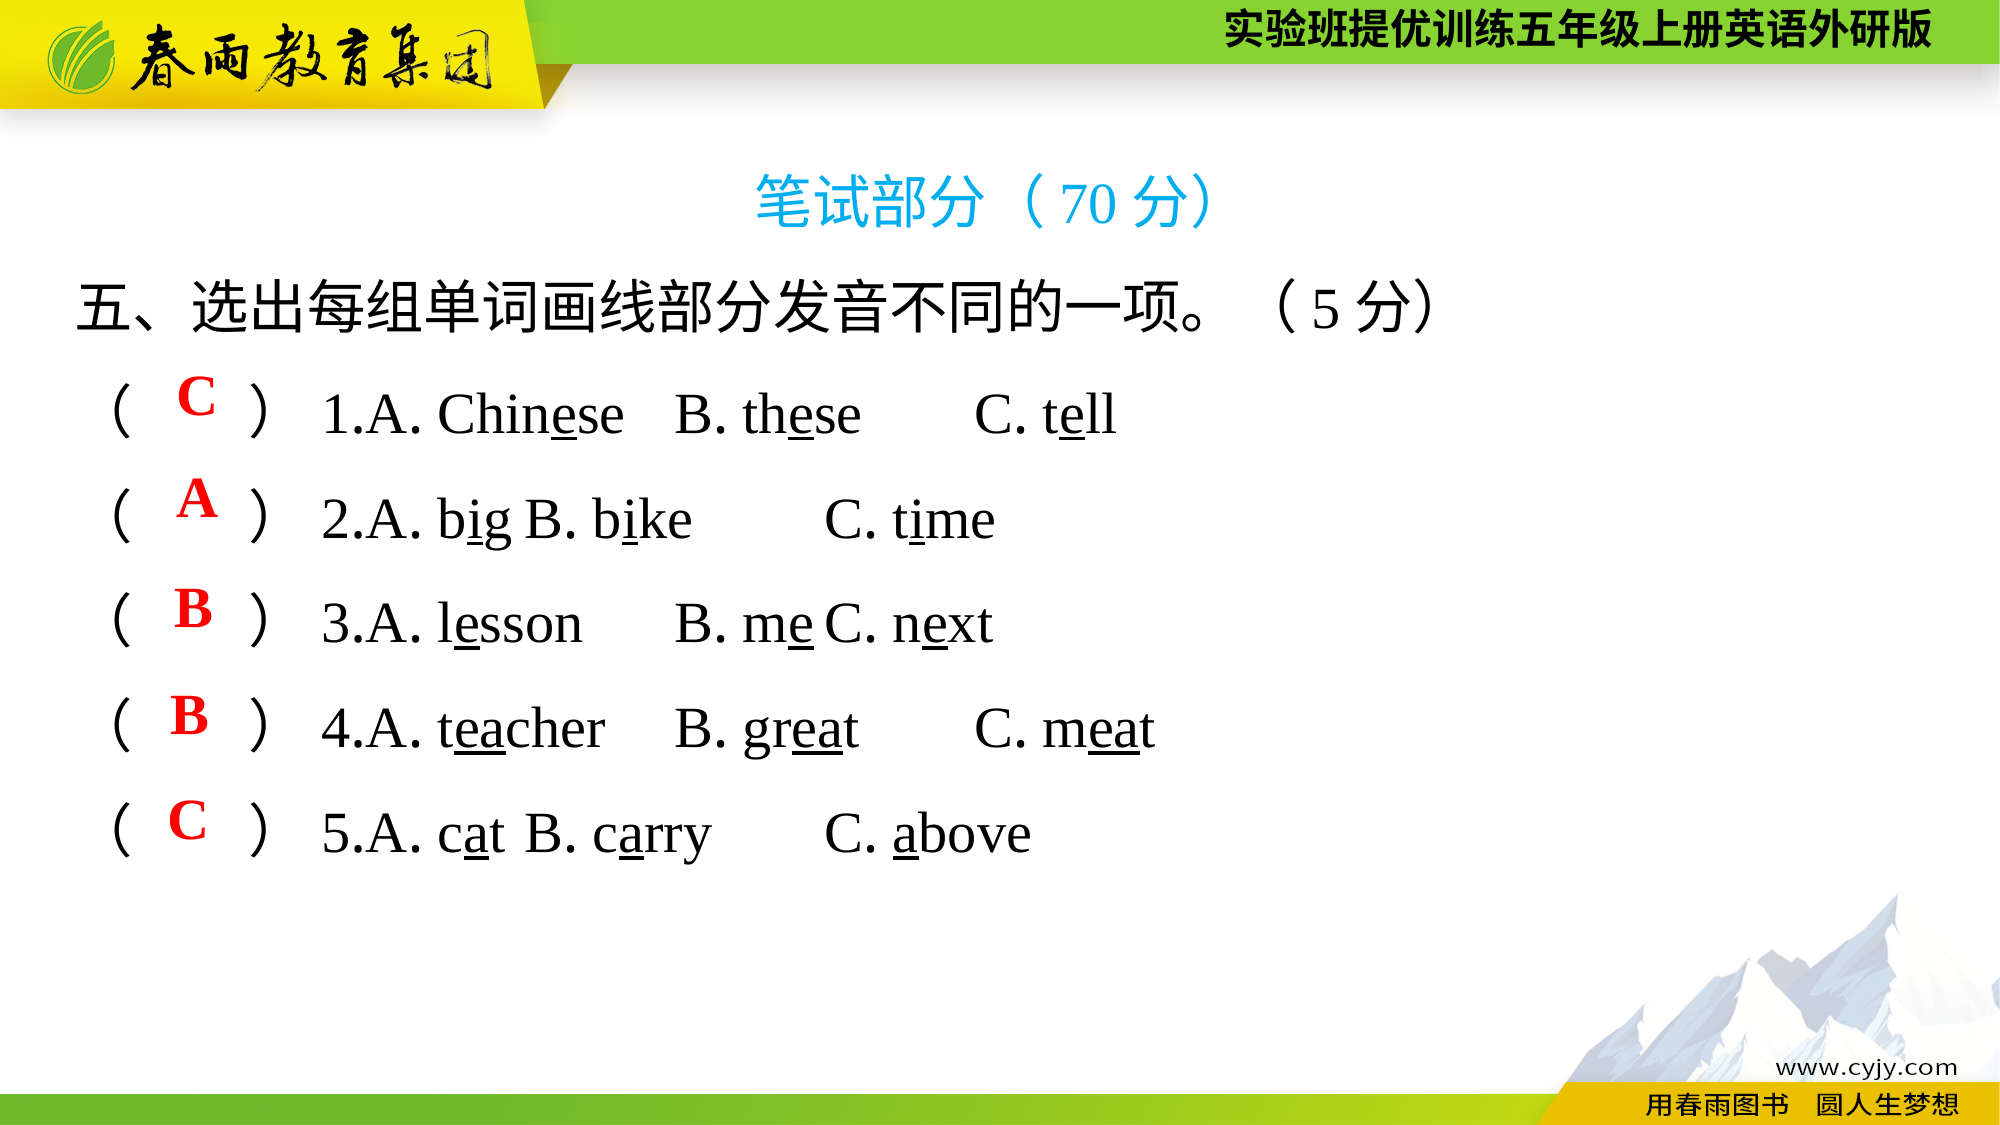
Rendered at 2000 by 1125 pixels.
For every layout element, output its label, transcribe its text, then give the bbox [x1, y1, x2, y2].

text_box B [155, 668, 225, 754]
text_box C [152, 773, 225, 859]
text_box C [161, 349, 234, 435]
text_box B [159, 561, 228, 647]
text_box A [161, 451, 234, 537]
list 笔试部分（70分） 五、选出每组单词画线部分发音不同的一项。（5分） （ ）1.A. Chinese B. these C. tell （ ）2.A. big B. bike C. time （ ）3.A. lesson B. me C. next （ ）4.A. teacher B. great C. meat （ ）5.A. cat B. carry C. above [59, 122, 1944, 867]
picture [0, 0, 2000, 1125]
